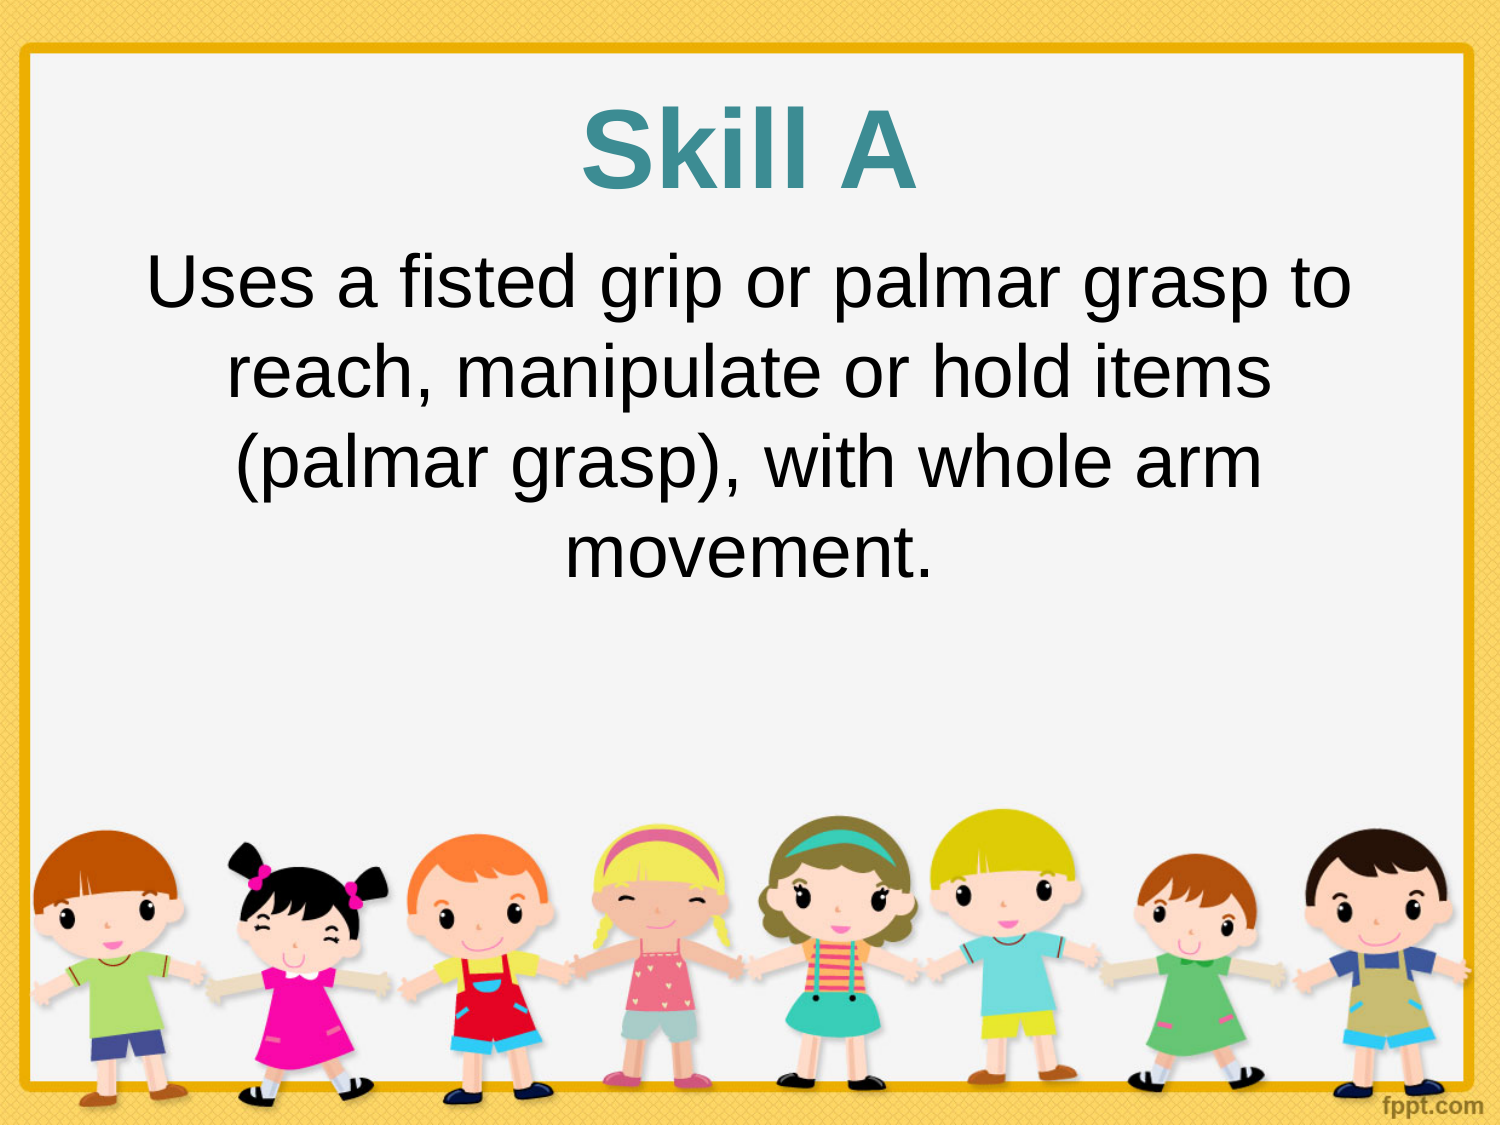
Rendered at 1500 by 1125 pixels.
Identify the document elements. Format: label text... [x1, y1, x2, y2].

picture [0, 0, 1500, 1125]
title Skill A [75, 50, 1425, 224]
list Uses a fisted grip or palmar grasp to reach, manipulate or hold items (palmar grasp), with whole arm movement. [75, 224, 1425, 1005]
